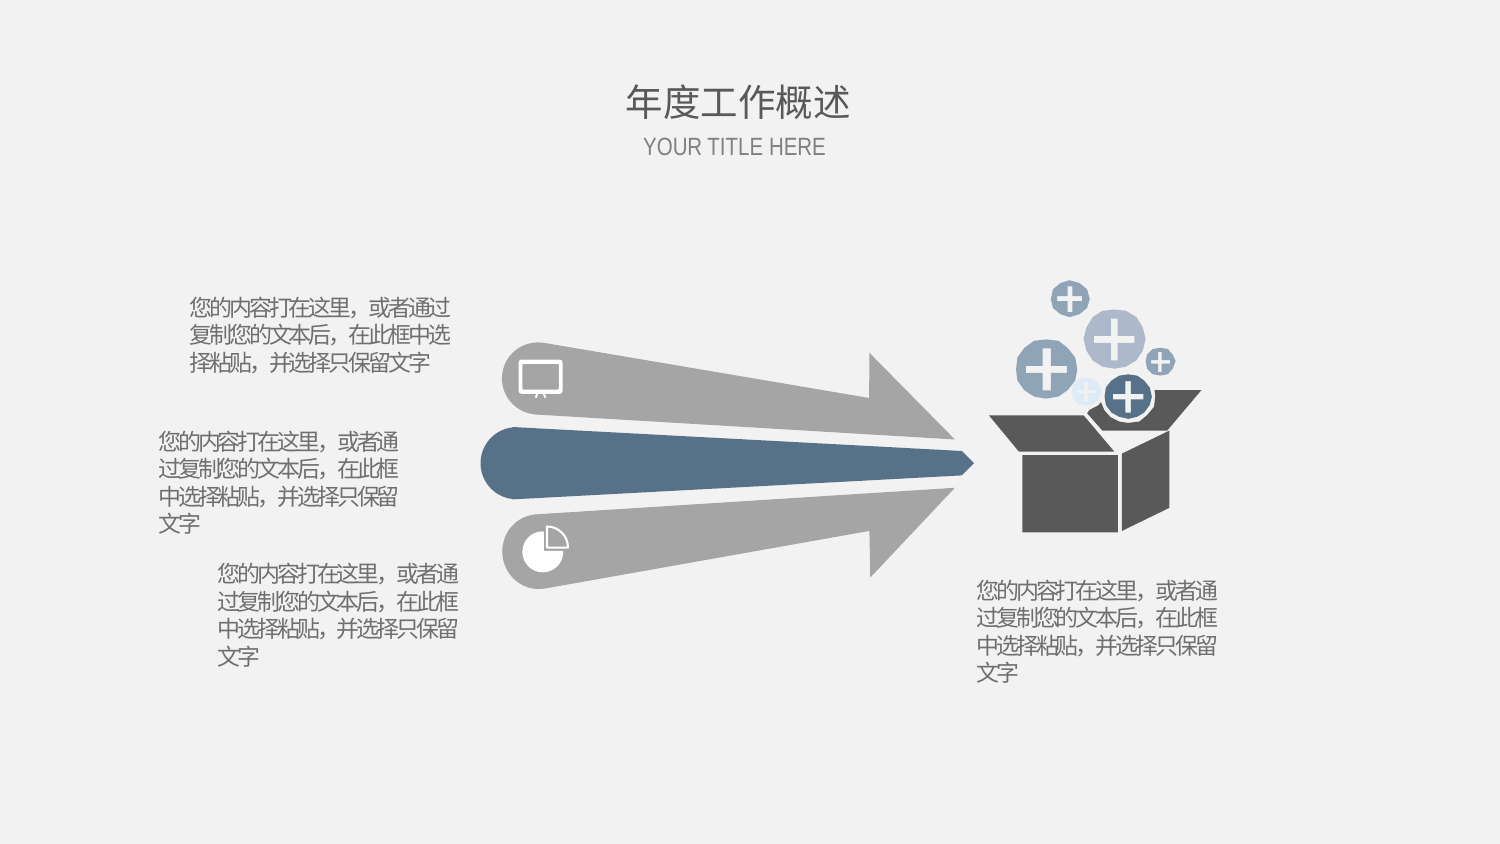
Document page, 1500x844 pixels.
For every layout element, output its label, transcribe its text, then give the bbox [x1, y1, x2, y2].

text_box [480, 426, 974, 500]
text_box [502, 490, 960, 594]
text_box 您的内容打在这里，或者通过复制您的文本后，在此框中选择粘贴，并选择只保留文字 [202, 552, 481, 678]
text_box 您的内容打在这里，或者通过复制您的文本后，在此框中选择粘贴，并选择只保留文字 [174, 285, 483, 384]
text_box 您的内容打在这里，或者通过复制您的文本后，在此框中选择粘贴，并选择只保留文字 [961, 568, 1248, 694]
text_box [988, 280, 1202, 533]
text_box 您的内容打在这里，或者通过复制您的文本后，在此框中选择粘贴，并选择只保留文字 [143, 420, 421, 545]
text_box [502, 337, 960, 437]
text_box 年度工作概述 [569, 71, 907, 132]
text_box YOUR TITLE HERE [626, 123, 843, 169]
